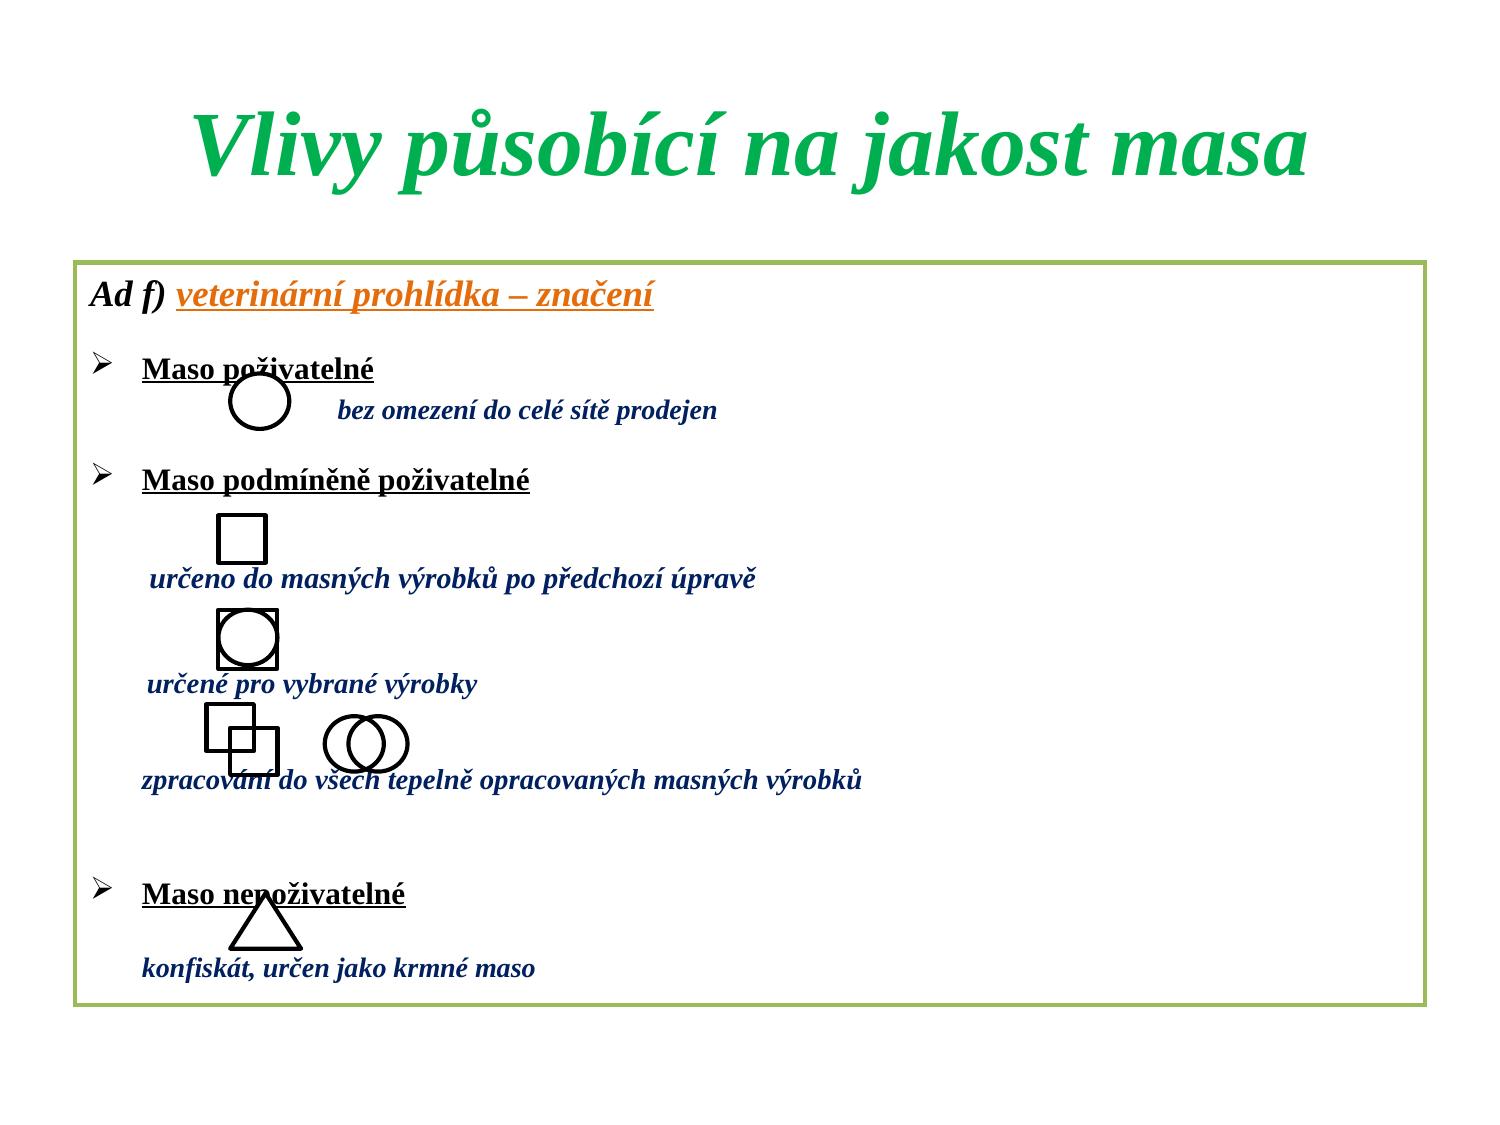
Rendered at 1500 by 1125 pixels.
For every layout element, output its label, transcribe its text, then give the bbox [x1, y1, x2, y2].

text_box [228, 891, 303, 951]
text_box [218, 609, 278, 669]
text_box B [228, 371, 292, 432]
title Vlivy působící na jakost masa [74, 44, 1426, 233]
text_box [206, 703, 278, 776]
list Ad f) veterinární prohlídka – značení Maso poživatelné bez omezení do celé sítě prodejen Maso podmíněně poživatelné určeno do masných výrobků po předchozí úpravě určené pro vybrané výrobky zpracování do všech tepelně opracovaných masných výrobků Maso nepoživatelné konfiskát, určen jako krmné maso [73, 260, 1427, 1007]
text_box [324, 715, 408, 772]
text_box [216, 513, 268, 565]
